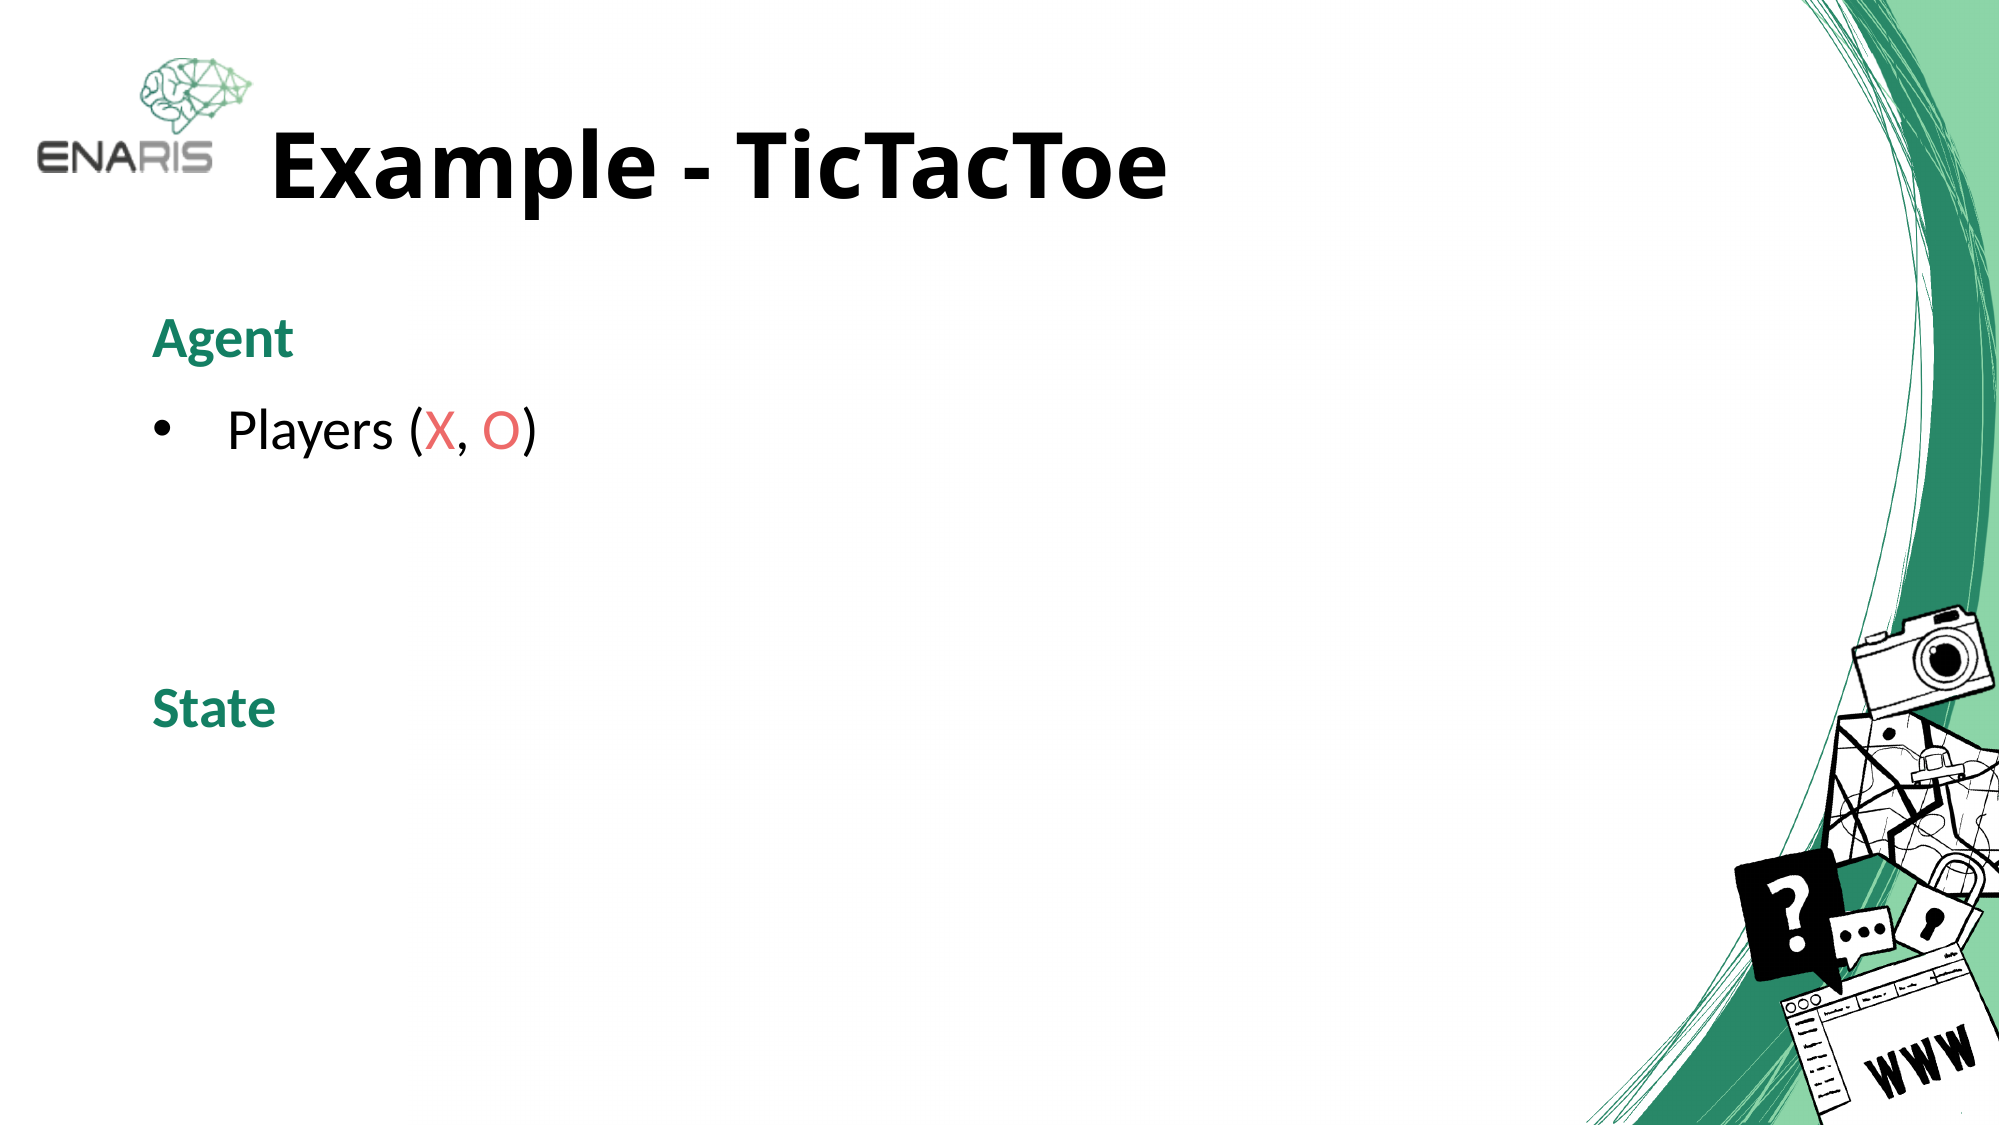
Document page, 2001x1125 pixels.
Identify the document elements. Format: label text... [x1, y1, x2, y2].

text_box Example - TicTacToe [253, 59, 1863, 278]
picture [408, 0, 1999, 1125]
picture [37, 58, 254, 173]
text_box Agent Players (X, O) State [137, 299, 702, 1014]
